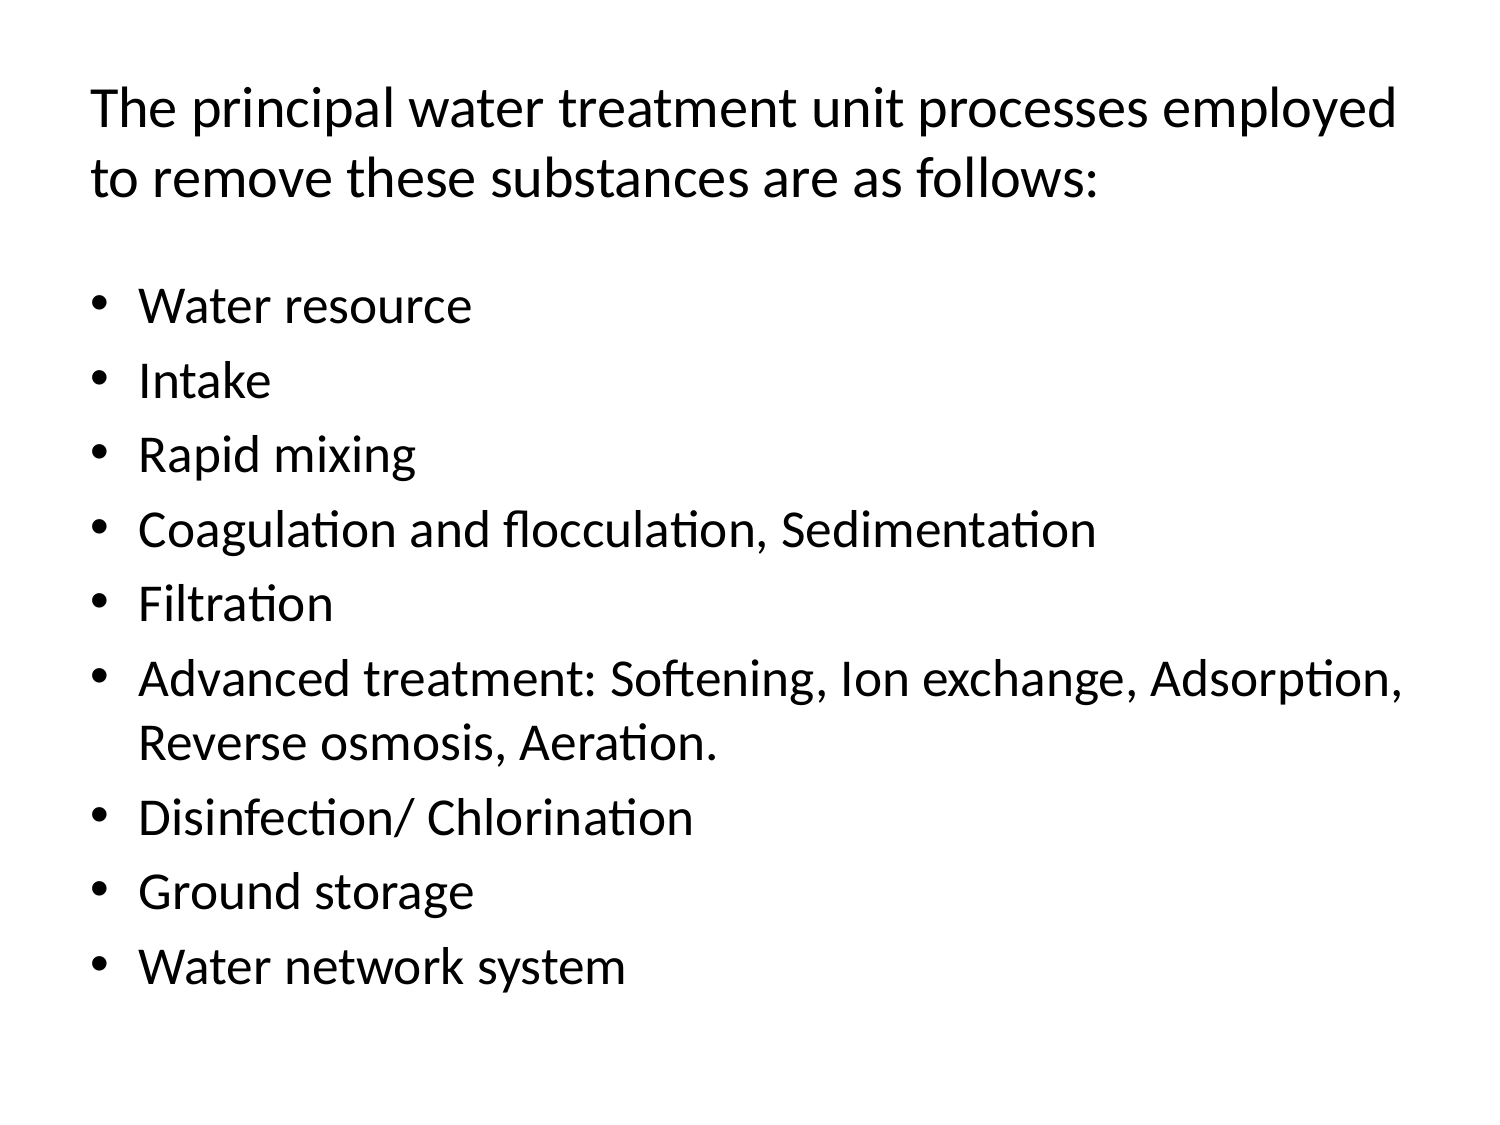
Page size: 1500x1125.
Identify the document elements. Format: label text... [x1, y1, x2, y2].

list Water resource Intake Rapid mixing Coagulation and flocculation, Sedimentation Filtration Advanced treatment: Softening, Ion exchange, Adsorption, Reverse osmosis, Aeration. Disinfection/ Chlorination Ground storage Water network system [75, 262, 1425, 1005]
title The principal water treatment unit processes employed to remove these substances are as follows: [75, 45, 1425, 233]
